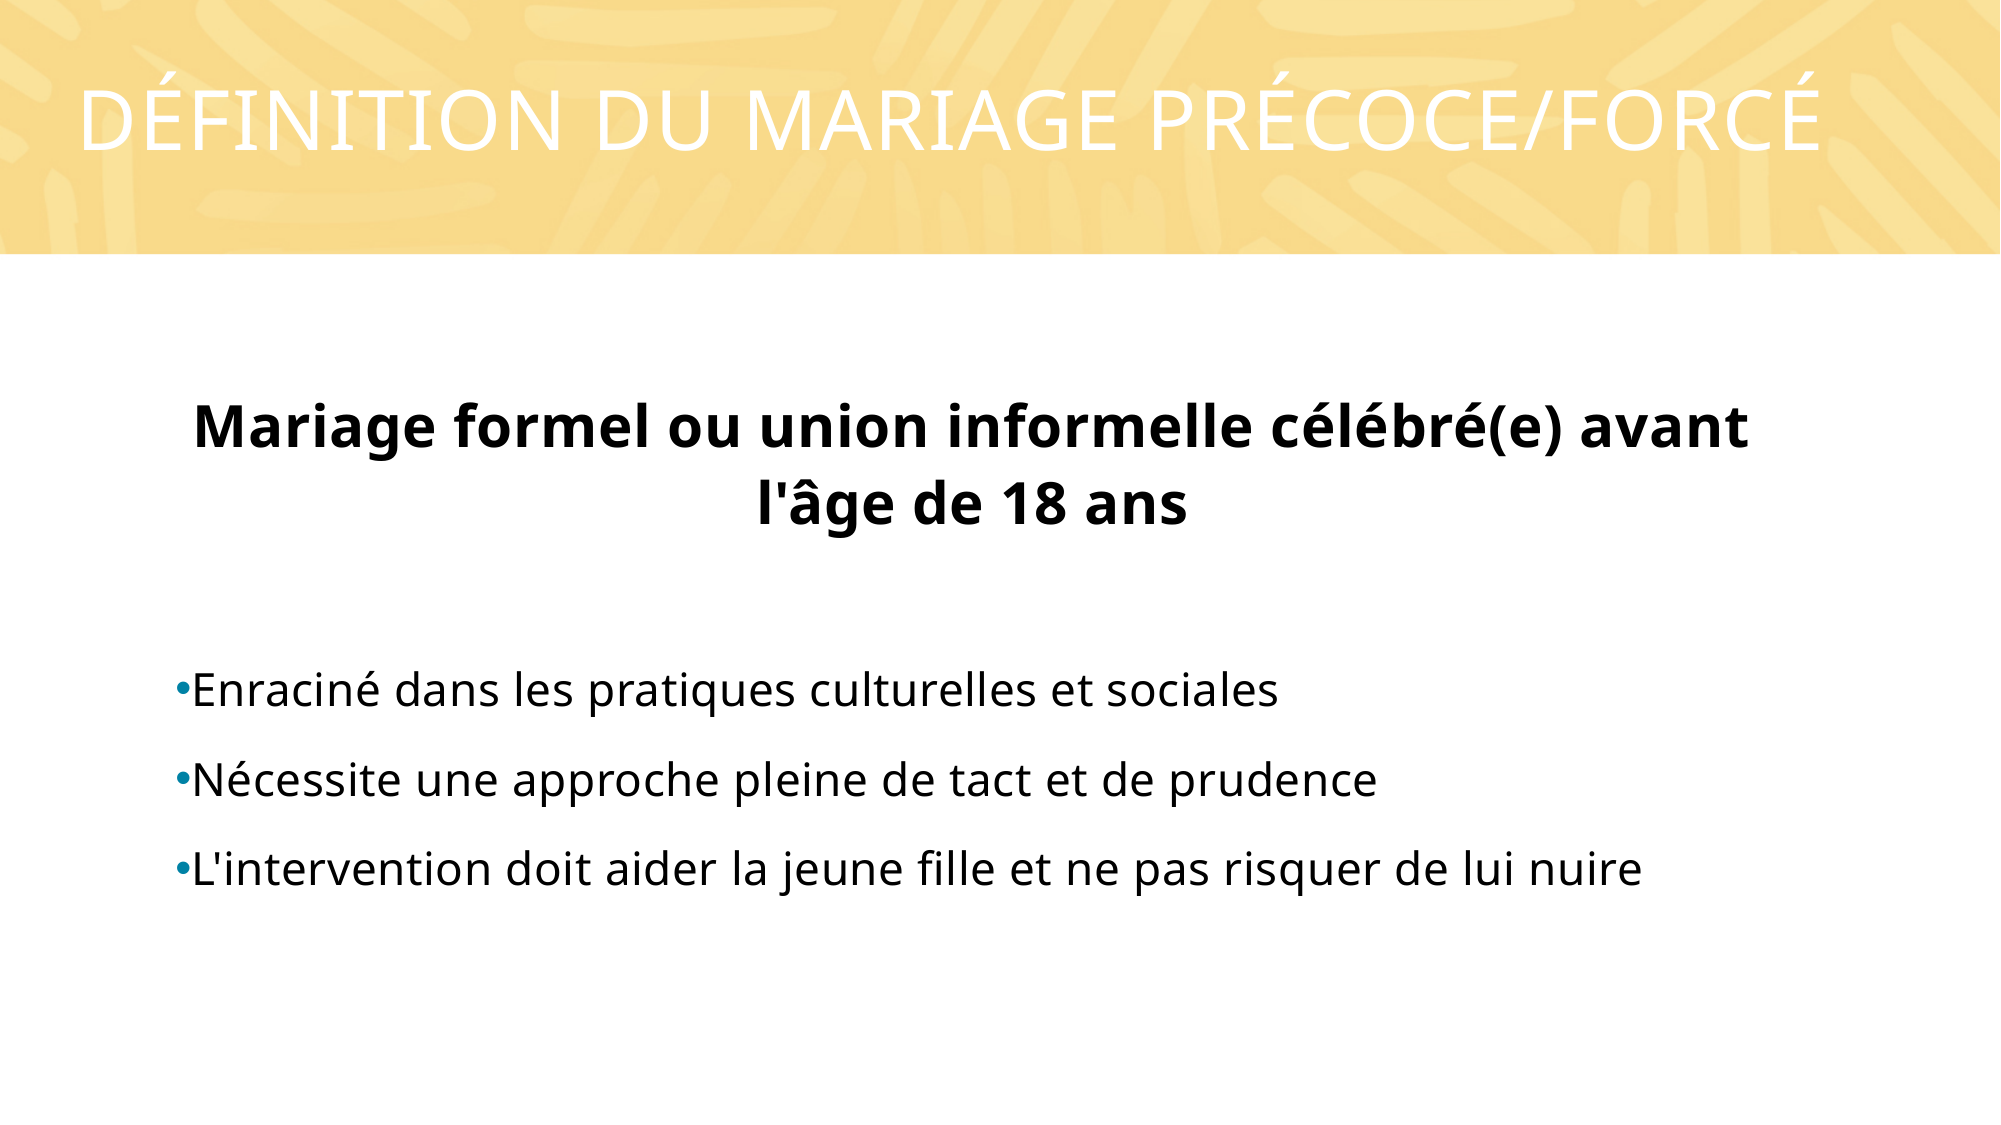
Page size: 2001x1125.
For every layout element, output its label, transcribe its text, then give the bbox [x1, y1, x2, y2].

list Mariage formel ou union informelle célébré(e) avant l'âge de 18 ans Enraciné dans les pratiques culturelles et sociales Nécessite une approche pleine de tact et de prudence L'intervention doit aider la jeune fille et ne pas risquer de lui nuire [167, 374, 1763, 1036]
picture [0, 0, 2000, 1125]
title Définition du mariage précoce/forcé [61, 33, 1938, 220]
